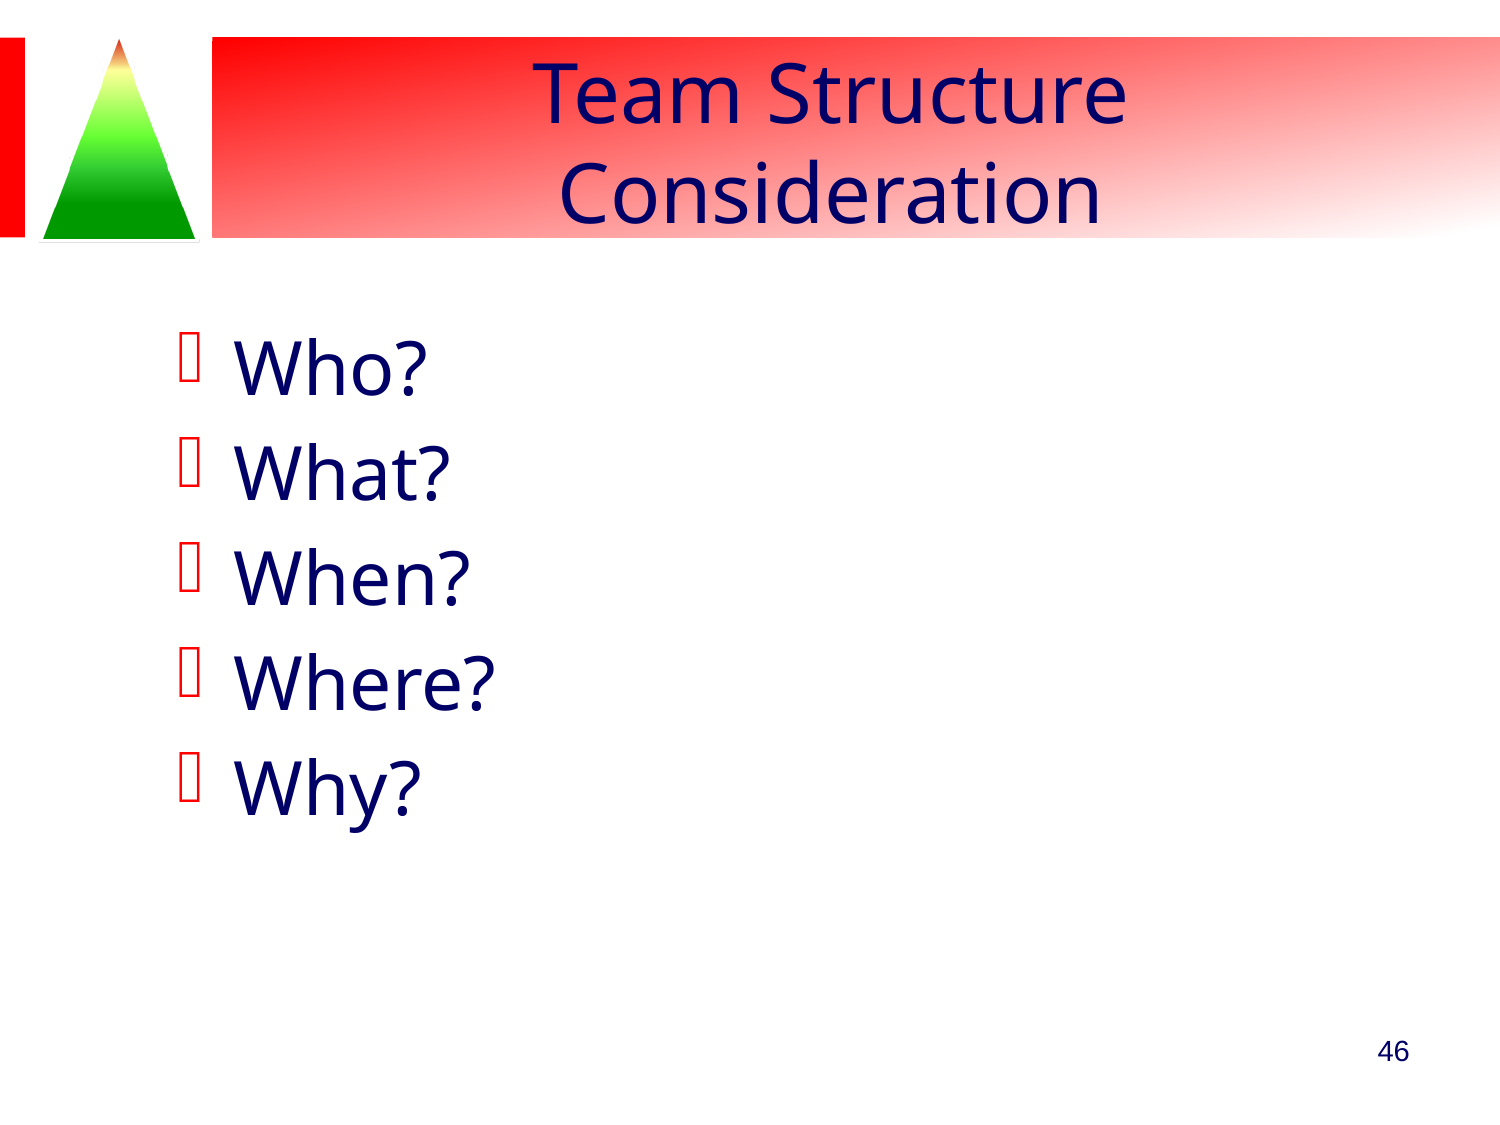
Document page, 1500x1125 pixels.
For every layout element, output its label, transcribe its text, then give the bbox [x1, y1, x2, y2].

title Team Structure Consideration [237, 37, 1426, 243]
slide_number 46 [1074, 1024, 1426, 1103]
picture [37, 30, 200, 243]
list Who? What? When? Where? Why? [162, 312, 1426, 1006]
